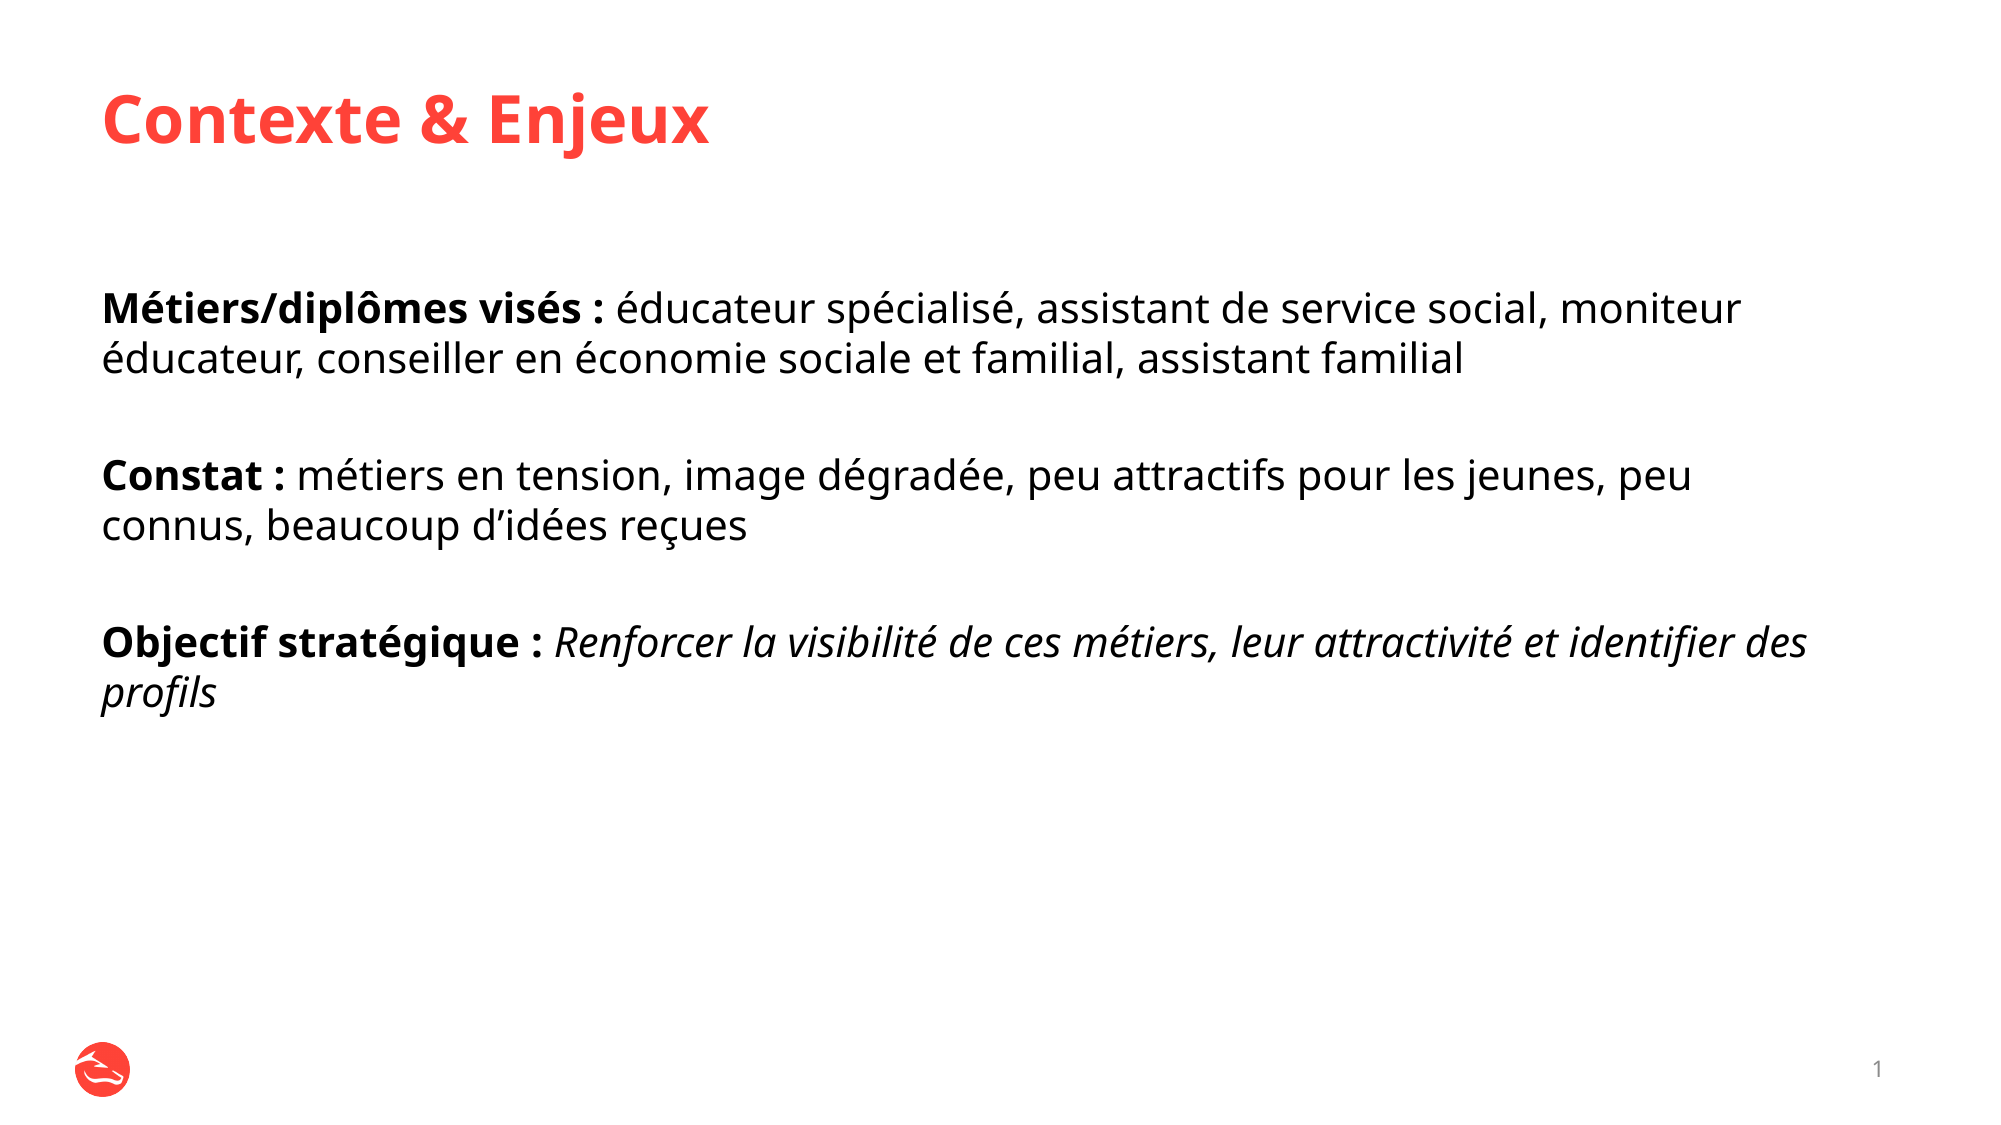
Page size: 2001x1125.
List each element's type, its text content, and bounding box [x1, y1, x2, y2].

list Contexte & Enjeux Métiers/diplômes visés : éducateur spécialisé, assistant de service social, moniteur éducateur, conseiller en économie sociale et familial, assistant familial Constat : métiers en tension, image dégradée, peu attractifs pour les jeunes, peu connus, beaucoup d’idées reçues Objectif stratégique : Renforcer la visibilité de ces métiers, leur attractivité et identifier des profils [86, 69, 1865, 894]
picture [75, 1042, 130, 1097]
slide_number 1 [1690, 1046, 1900, 1094]
